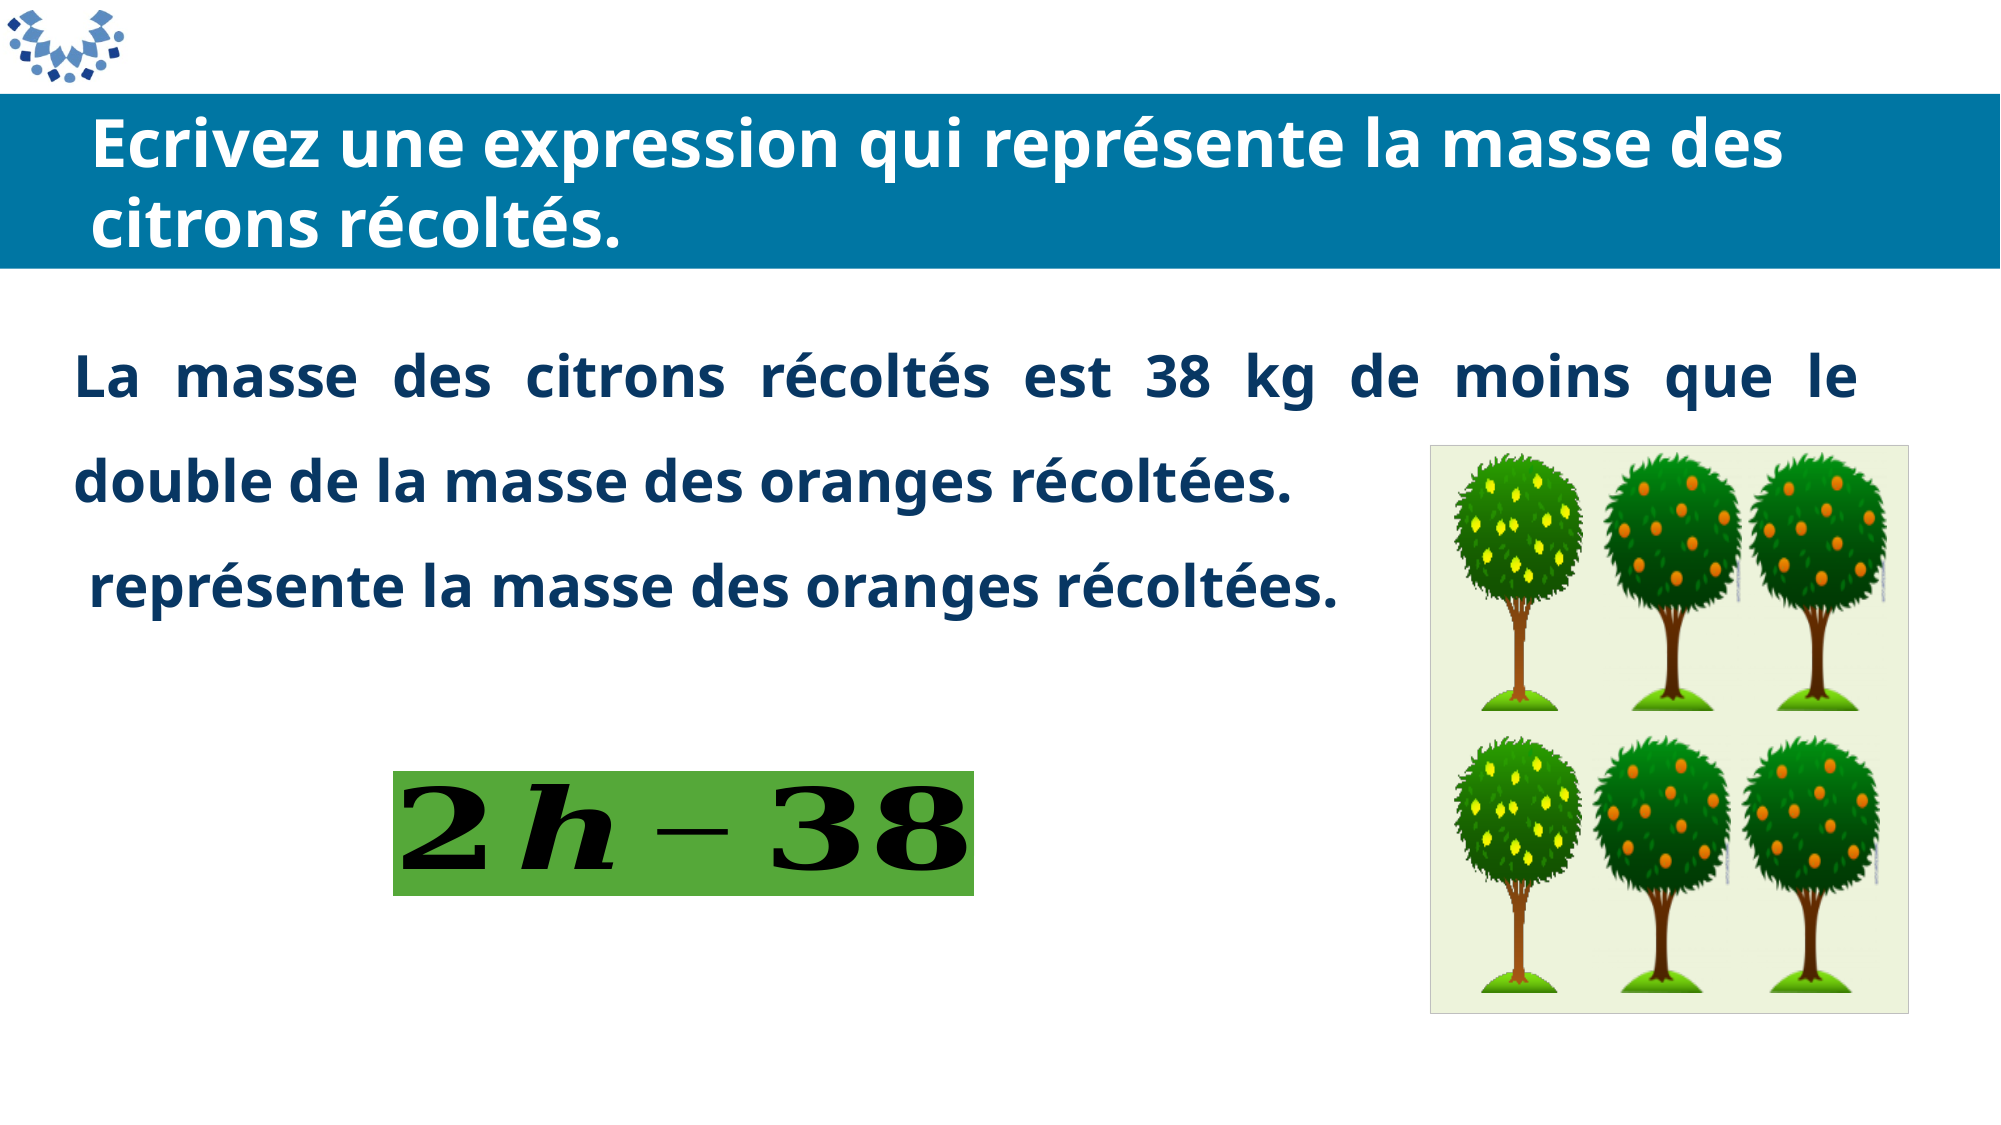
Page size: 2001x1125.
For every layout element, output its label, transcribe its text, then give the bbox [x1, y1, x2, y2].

picture [1603, 452, 1742, 711]
text_box Ecrivez une expression qui représente la masse des citrons récoltés. [0, 93, 2000, 269]
text_box [1098, 537, 1428, 587]
text_box [1428, 443, 1910, 1015]
picture [1453, 452, 1583, 711]
picture [1592, 735, 1731, 993]
picture [0, 10, 129, 87]
picture [1741, 735, 1880, 993]
picture [1453, 735, 1583, 993]
picture [1748, 452, 1887, 711]
